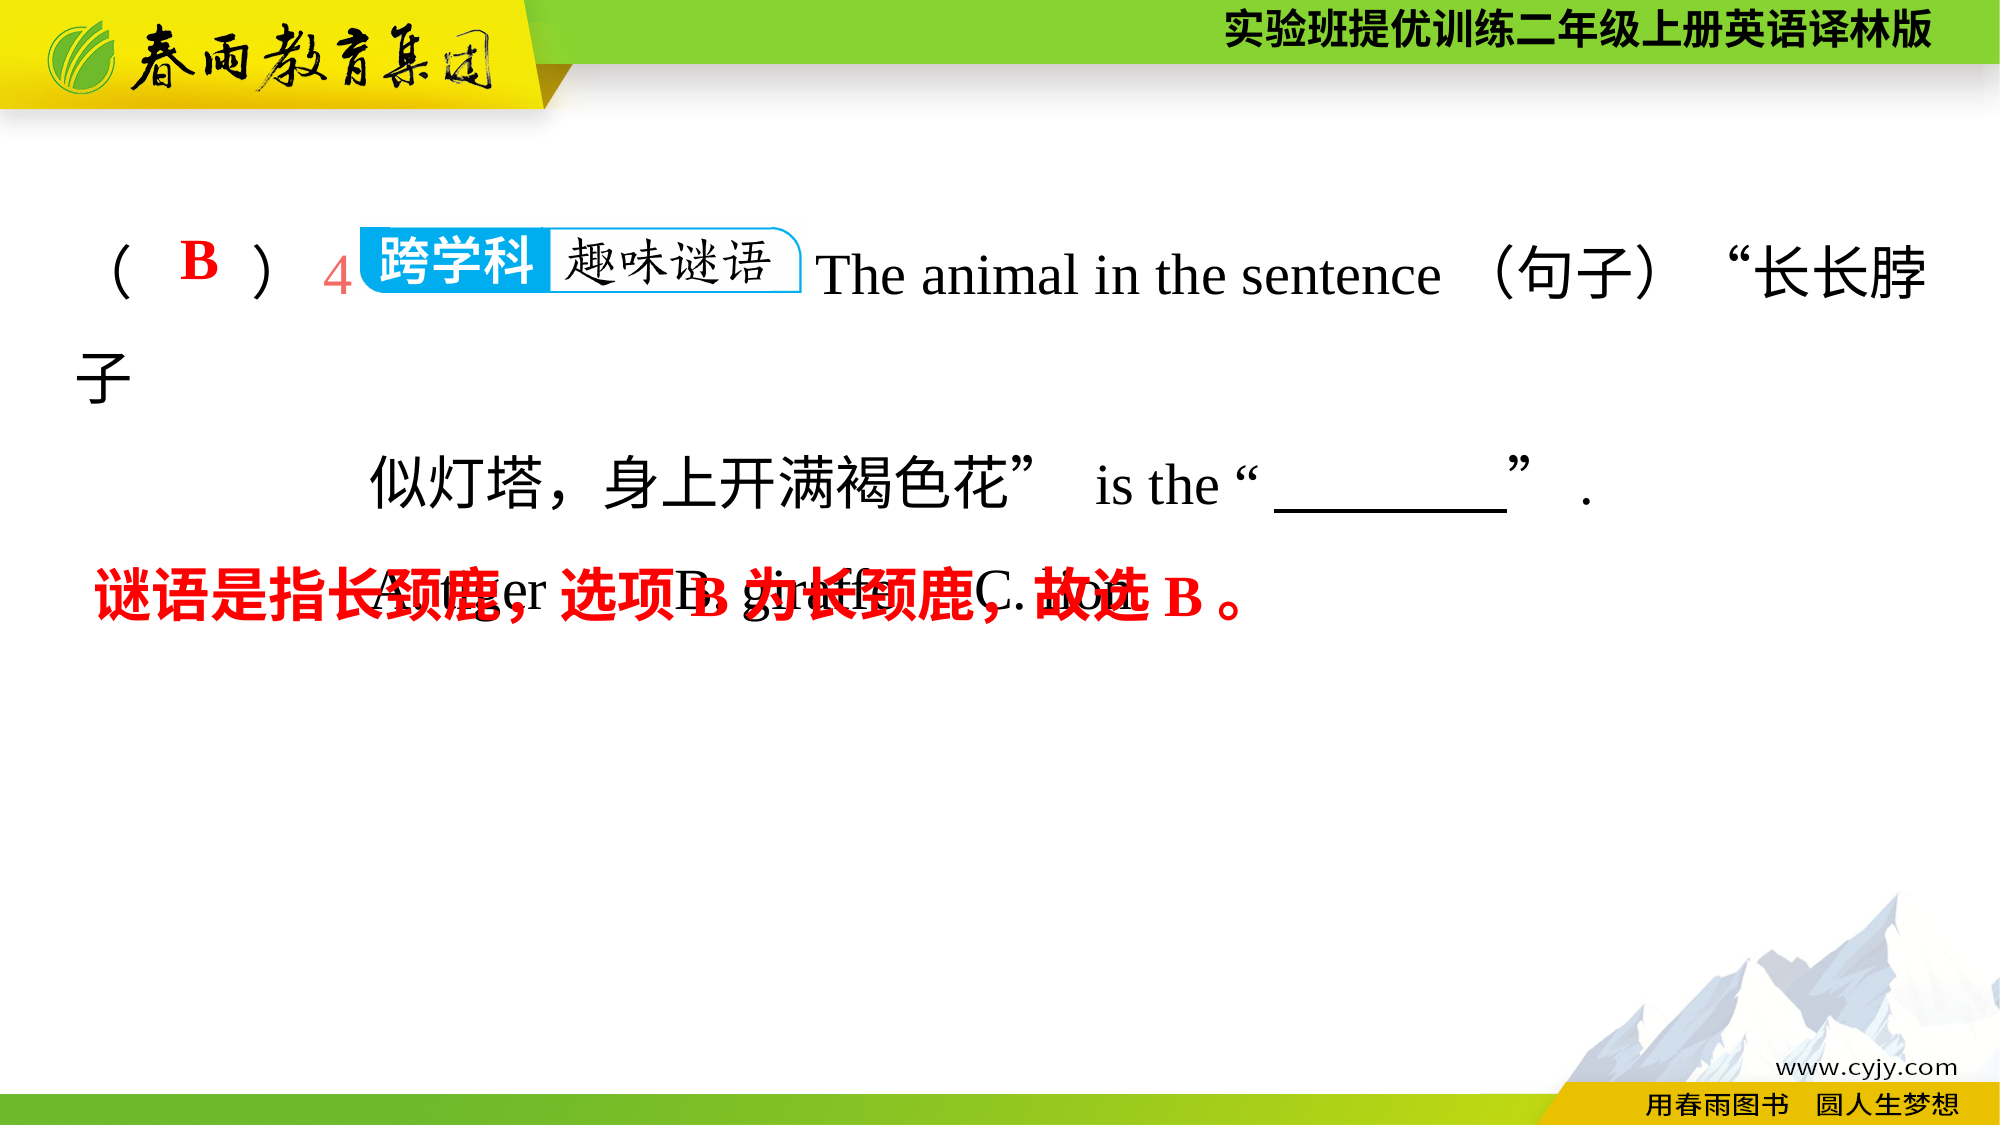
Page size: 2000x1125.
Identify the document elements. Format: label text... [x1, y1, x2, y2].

text_box 谜语是指长颈鹿，选项B为长颈鹿，故选B。 [78, 515, 1963, 636]
list （ ）4. The animal in the sentence（句子）“长长脖子 似灯塔，身上开满褐色花” is the “ ”. A. tiger B. giraffe C. lion [59, 193, 1944, 528]
picture [0, 0, 2000, 1125]
text_box B [165, 213, 235, 299]
